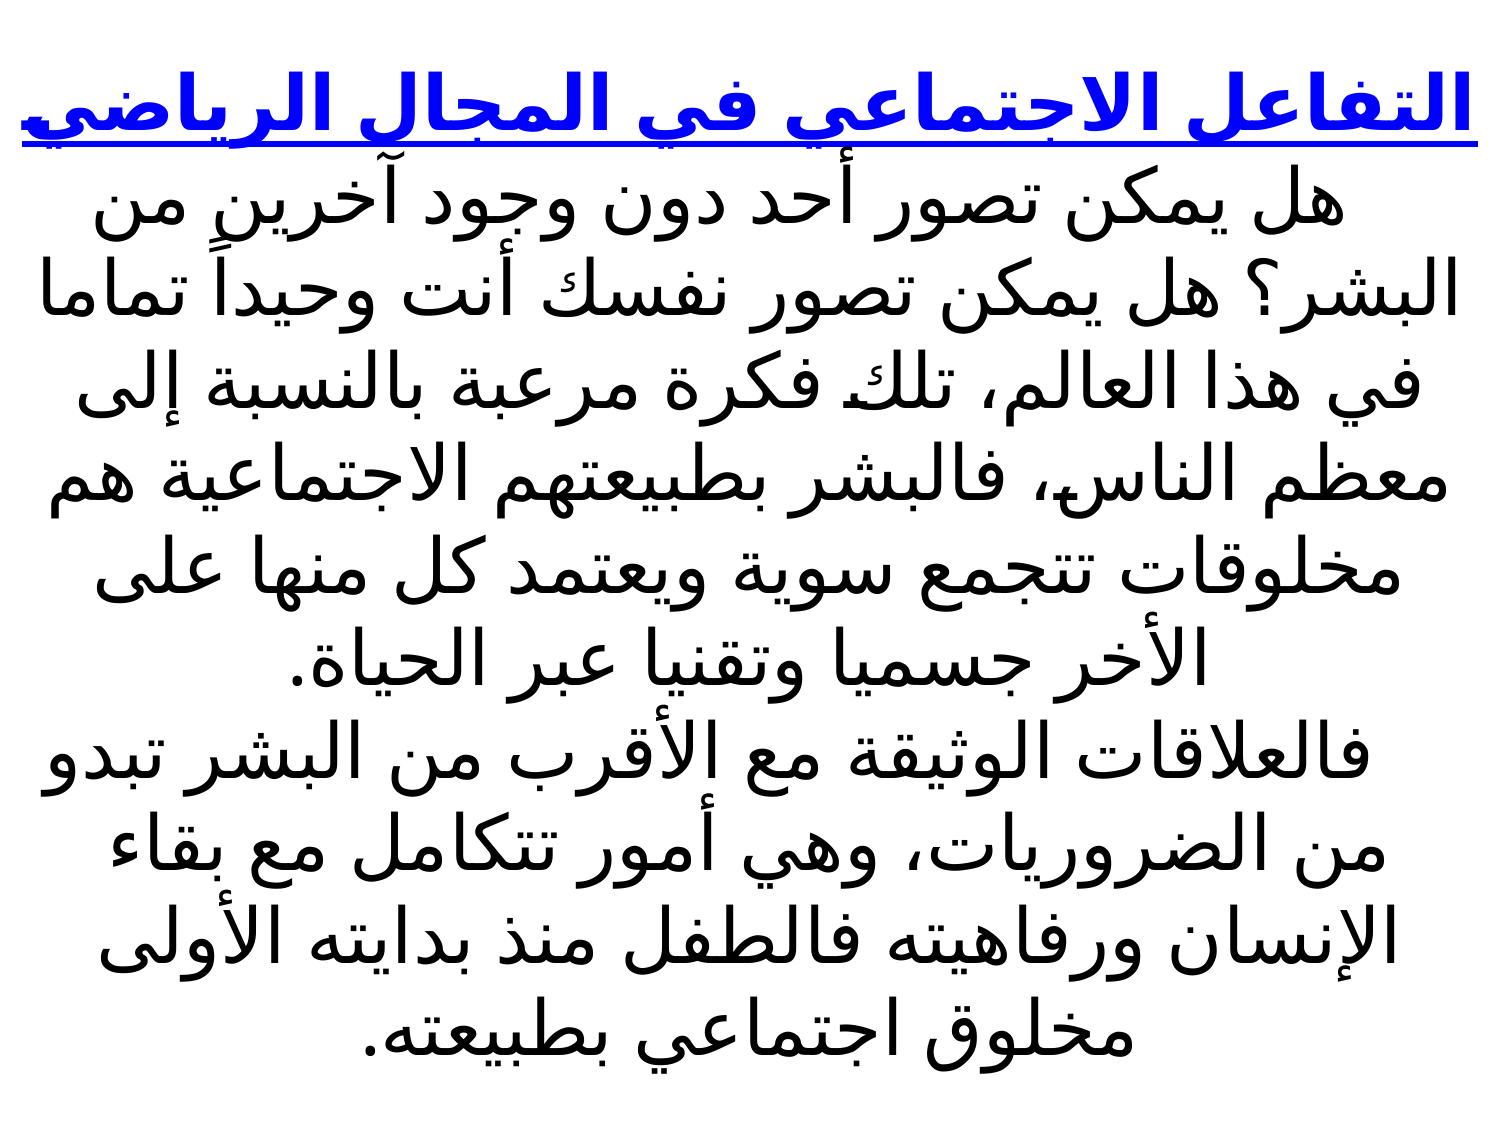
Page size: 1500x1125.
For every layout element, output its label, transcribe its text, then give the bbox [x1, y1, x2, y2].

title التفاعل الاجتماعي في المجال الرياضي هل يمكن تصور أحد دون وجود آخرين من البشر؟ هل يمكن تصور نفسك أنت وحيداً تماما في هذا العالم، تلك فكرة مرعبة بالنسبة إلى معظم الناس، فالبشر بطبيعتهم الاجتماعية هم مخلوقات تتجمع سوية ويعتمد كل منها على الأخر جسميا وتقنيا عبر الحياة. فالعلاقات الوثيقة مع الأقرب من البشر تبدو من الضروريات، وهي أمور تتكامل مع بقاء الإنسان ورفاهيته فالطفل منذ بدايته الأولى مخلوق اجتماعي بطبيعته. [0, 0, 1500, 1125]
